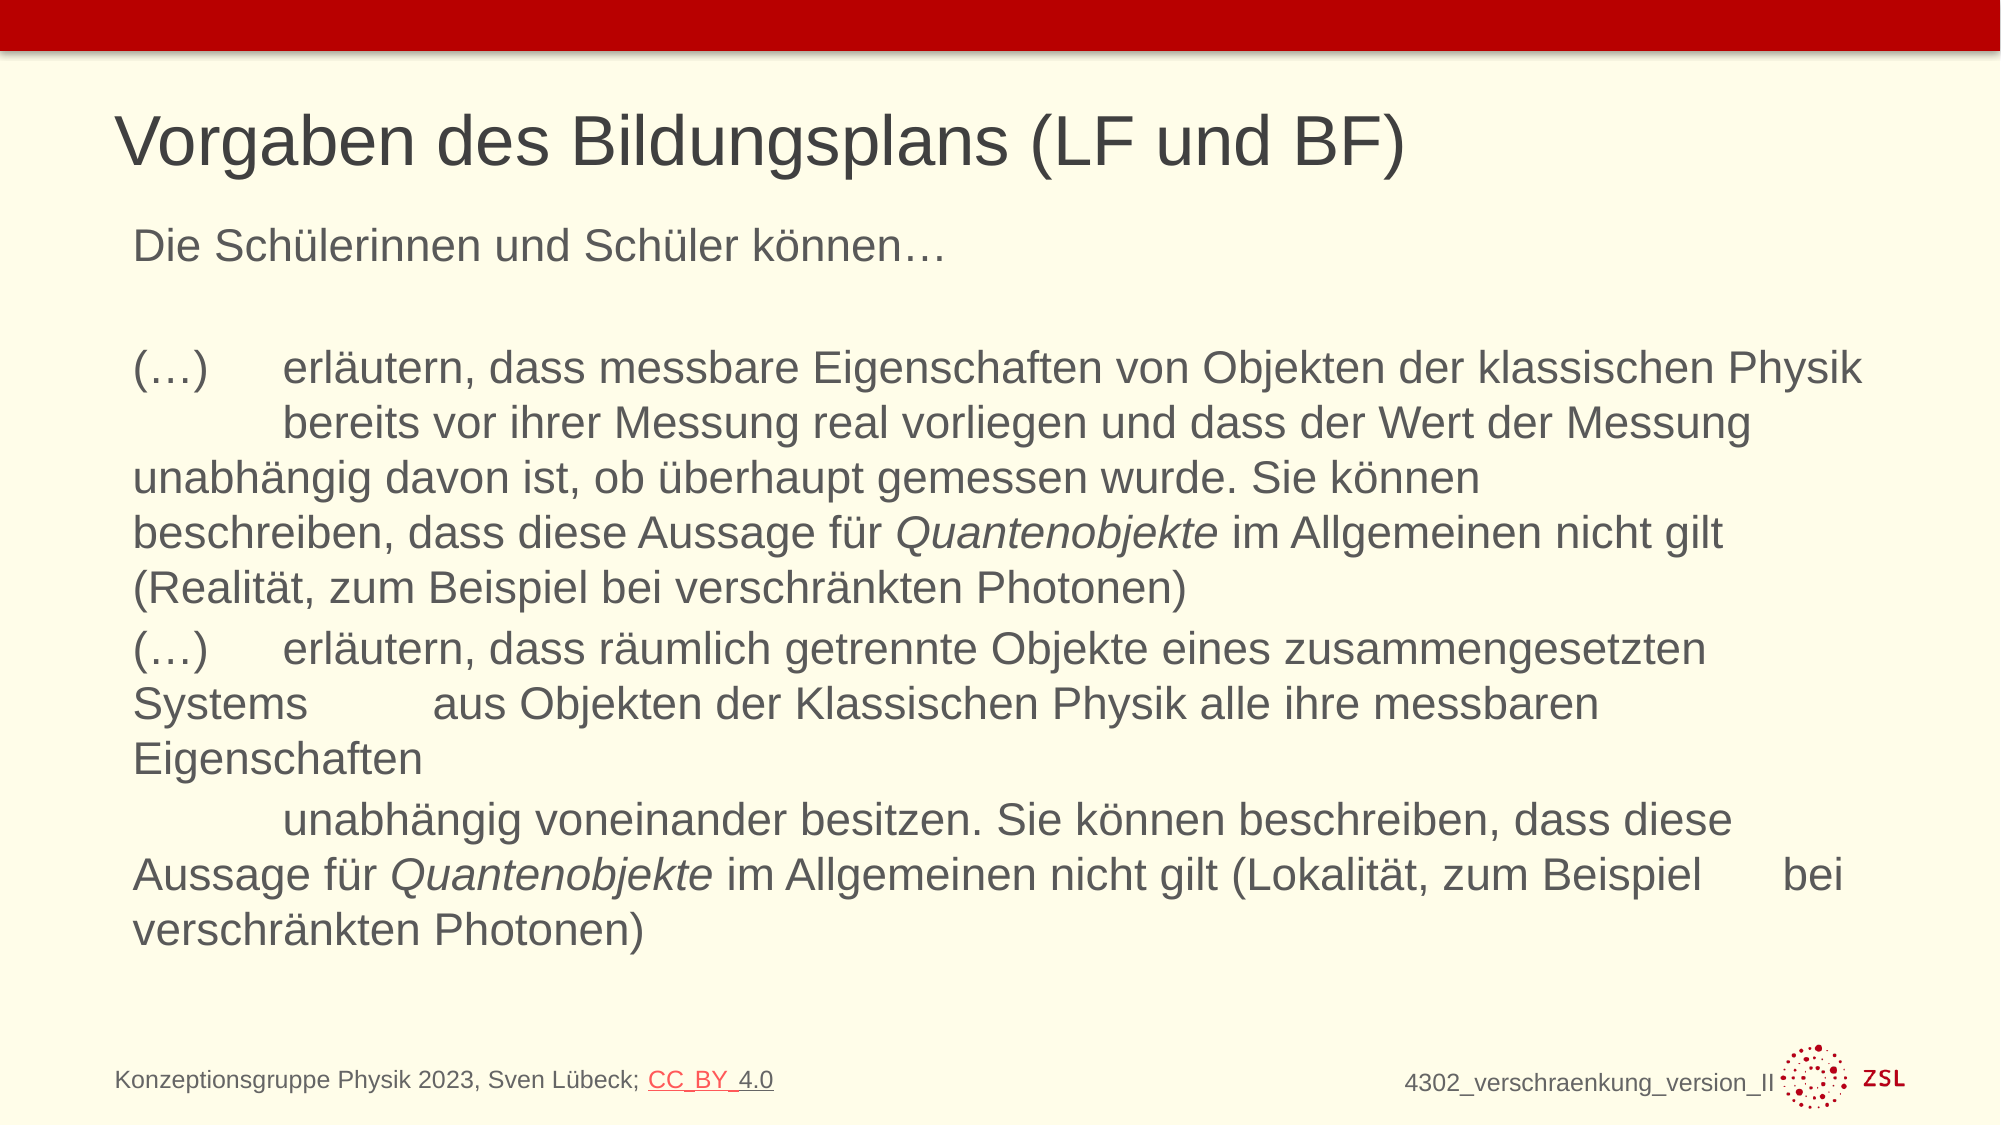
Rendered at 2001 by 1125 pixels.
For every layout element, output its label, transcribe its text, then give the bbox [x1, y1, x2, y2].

picture [1779, 1043, 1905, 1109]
list Die Schülerinnen und Schüler können… (…) erläutern, dass messbare Eigenschaften von Objekten der klassischen Physik bereits vor ihrer Messung real vorliegen und dass der Wert der Messung unabhängig davon ist, ob überhaupt gemessen wurde. Sie können beschreiben, dass diese Aussage für Quantenobjekte im Allgemeinen nicht gilt (Realität, zum Beispiel bei verschränkten Photonen) (…) erläutern, dass räumlich getrennte Objekte eines zusammengesetzten Systems aus Objekten der Klassischen Physik alle ihre messbaren Eigenschaften unabhängig voneinander besitzen. Sie können beschreiben, dass diese Aussage für Quantenobjekte im Allgemeinen nicht gilt (Lokalität, zum Beispiel bei verschränkten Photonen) [99, 208, 1900, 1035]
title Vorgaben des Bildungsplans (LF und BF) [99, 90, 1900, 185]
